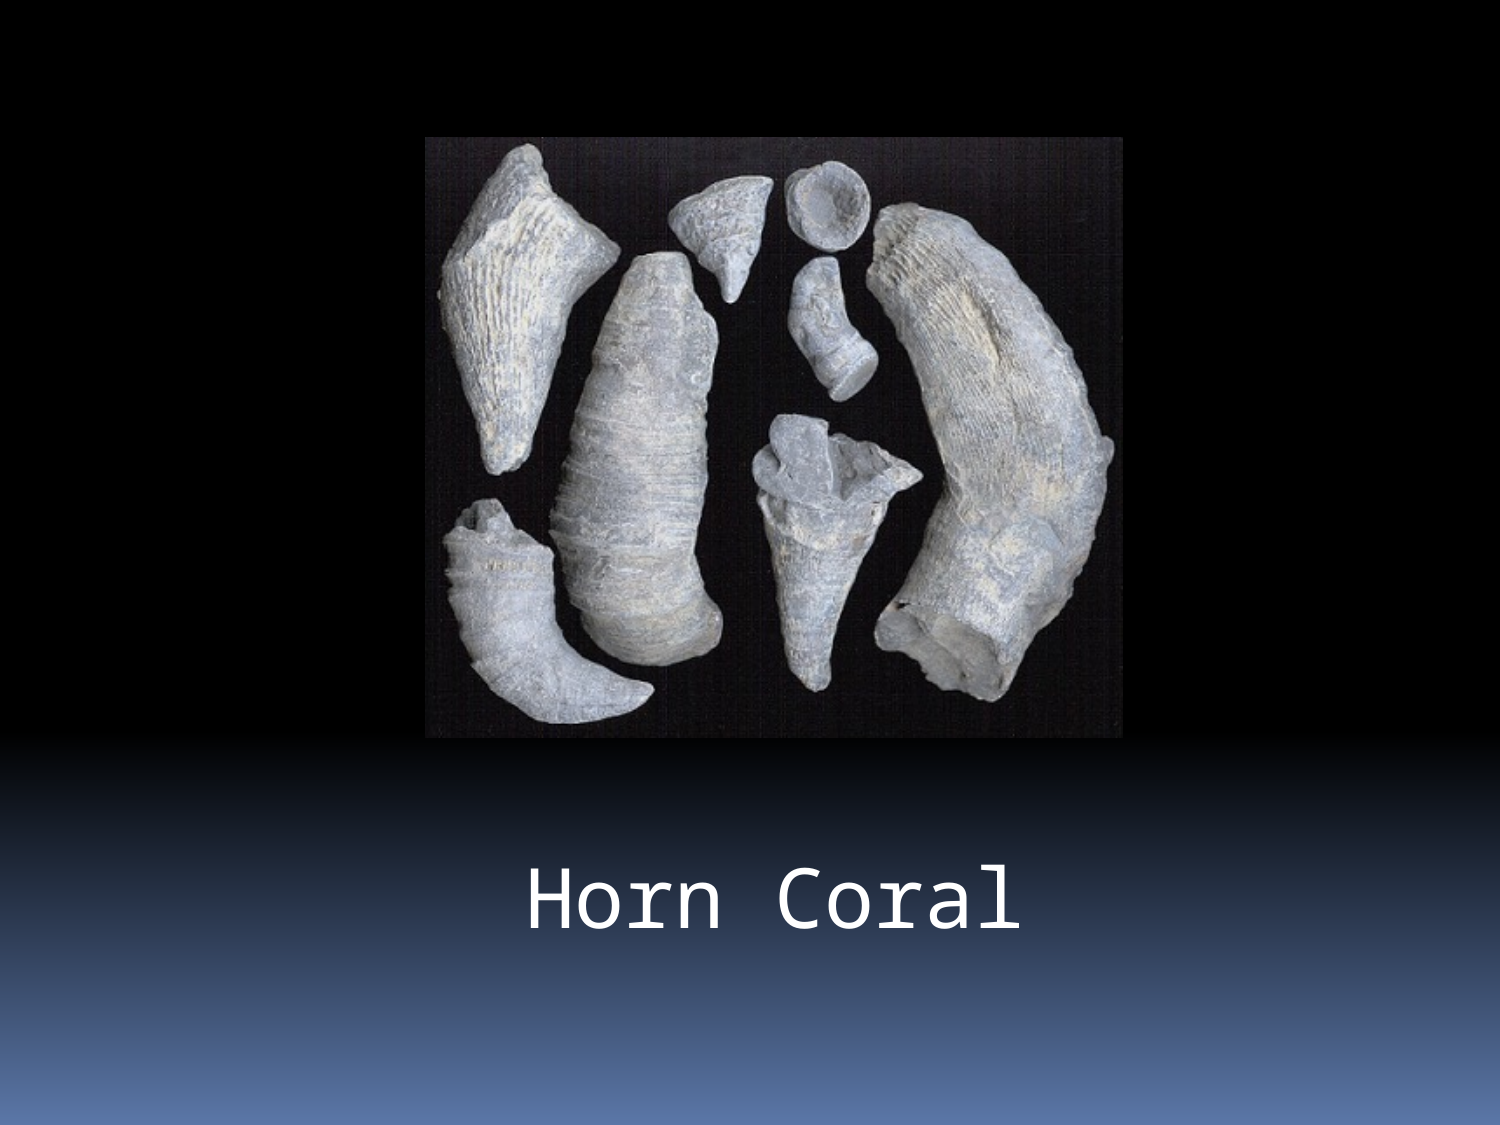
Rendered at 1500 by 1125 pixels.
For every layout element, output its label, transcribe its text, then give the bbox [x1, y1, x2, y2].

text_box Horn Coral [337, 837, 1213, 953]
picture [424, 136, 1124, 738]
